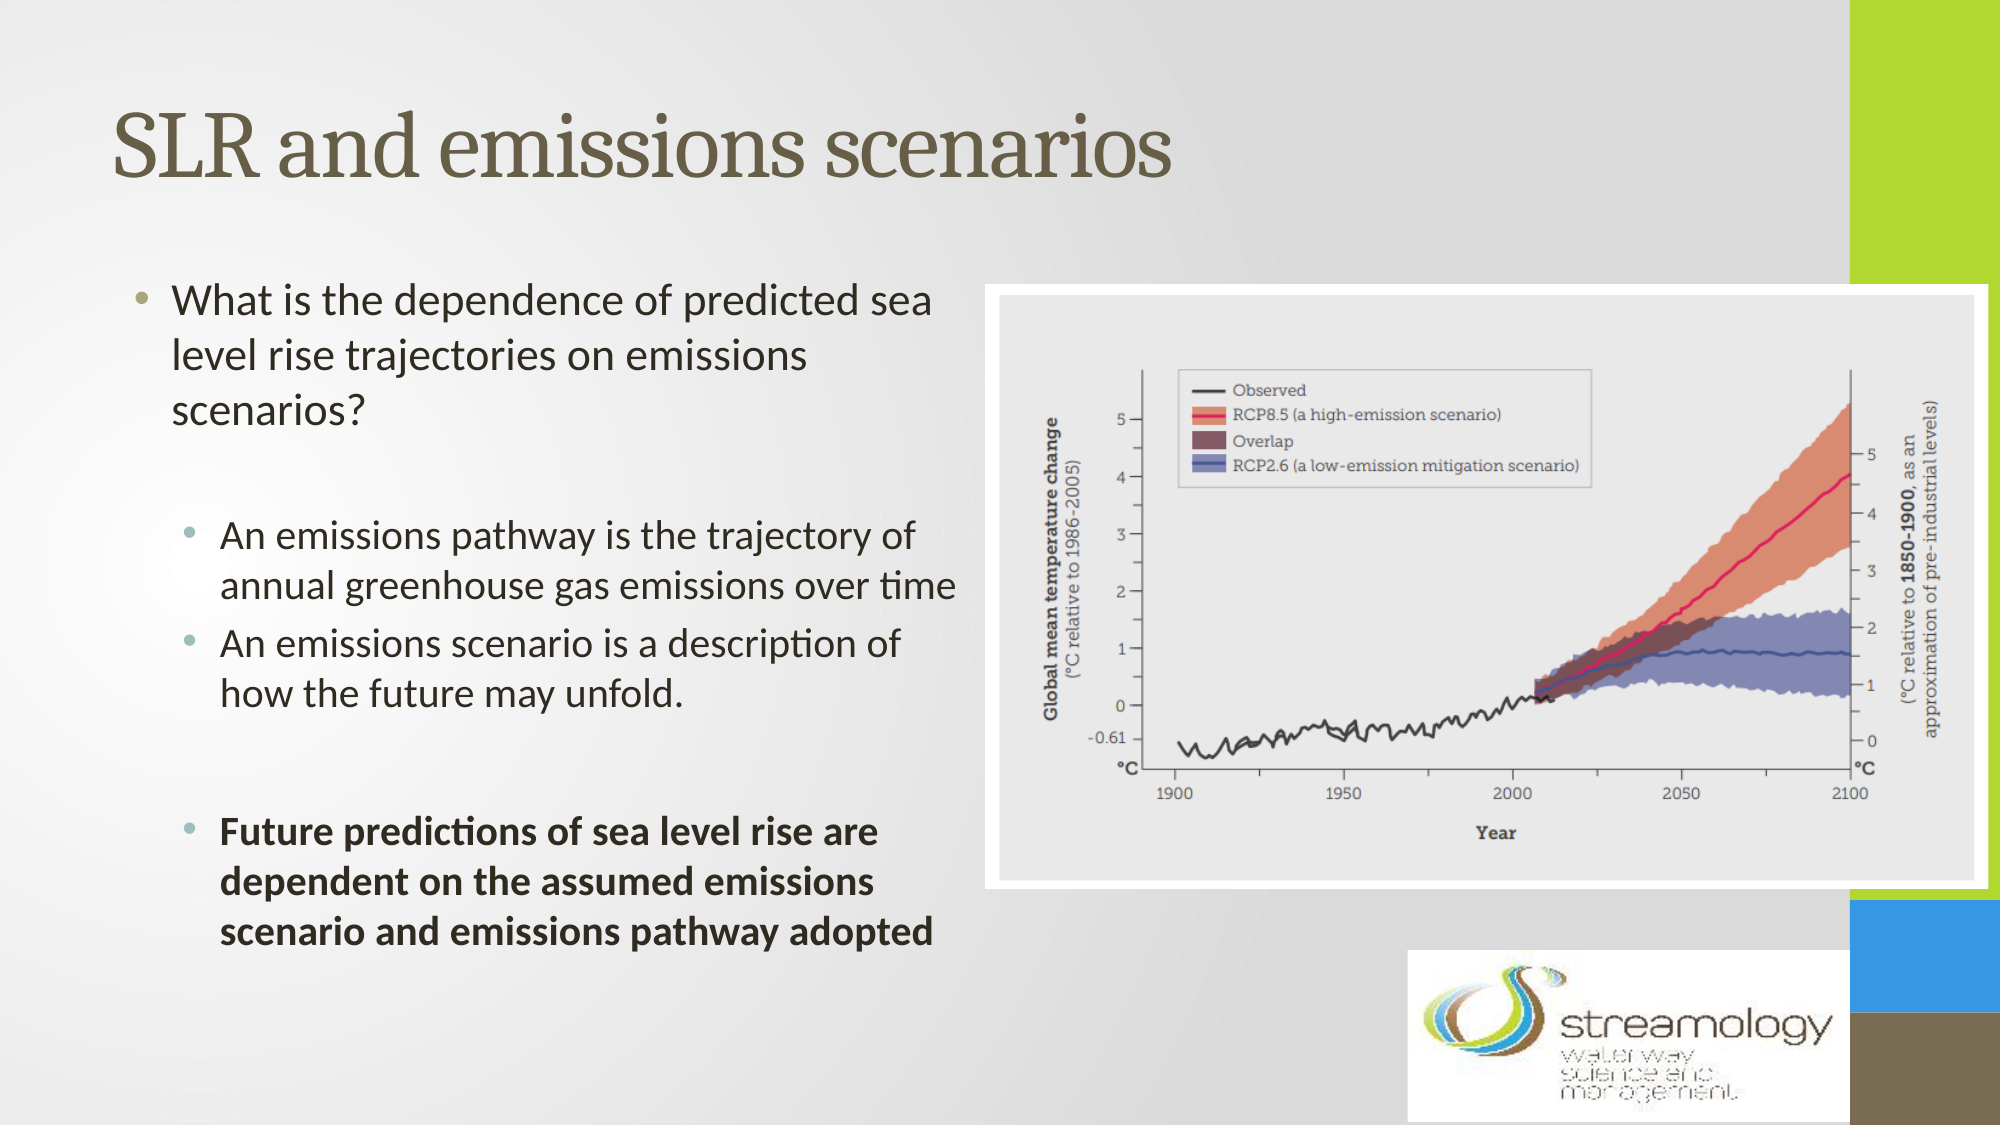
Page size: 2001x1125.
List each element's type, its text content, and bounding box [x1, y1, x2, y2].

picture [984, 283, 1989, 889]
title SLR and emissions scenarios [99, 45, 1767, 233]
list What is the dependence of predicted sea level rise trajectories on emissions scenarios? An emissions pathway is the trajectory of annual greenhouse gas emissions over time An emissions scenario is a description of how the future may unfold. Future predictions of sea level rise are dependent on the assumed emissions scenario and emissions pathway adopted [99, 262, 1000, 1050]
picture [1407, 950, 1850, 1122]
